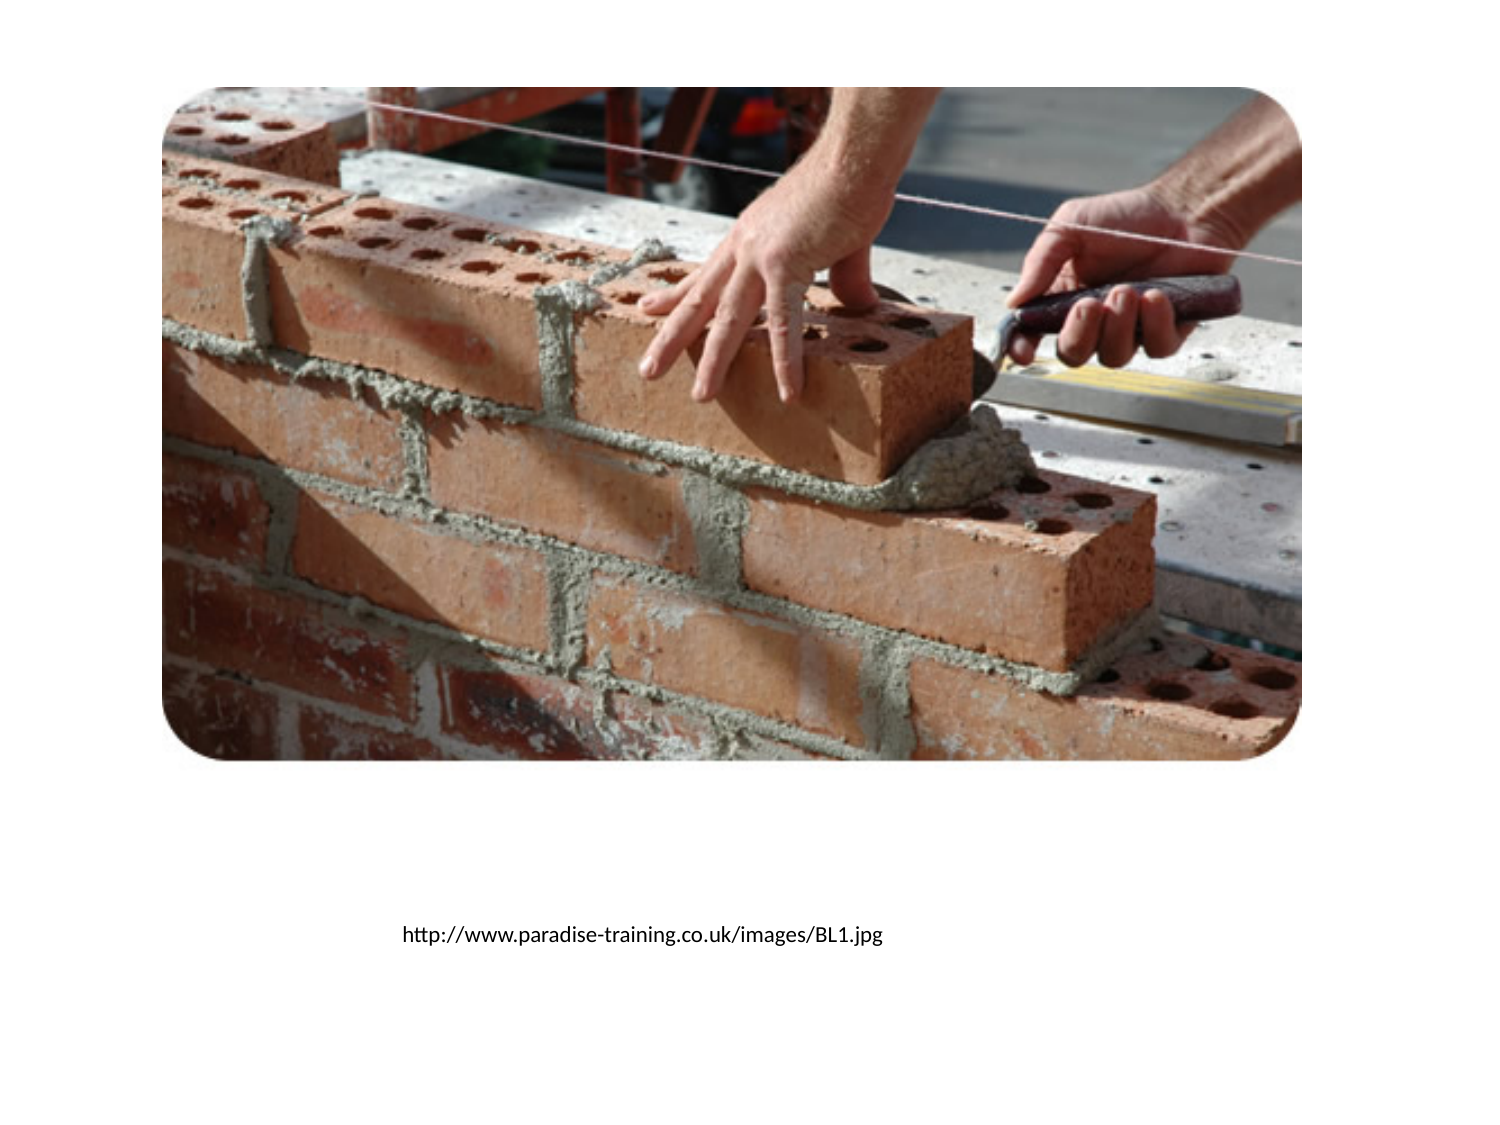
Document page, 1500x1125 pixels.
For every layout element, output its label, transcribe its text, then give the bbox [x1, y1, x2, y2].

text_box http://www.paradise-training.co.uk/images/BL1.jpg [387, 912, 1138, 955]
picture [162, 87, 1302, 776]
